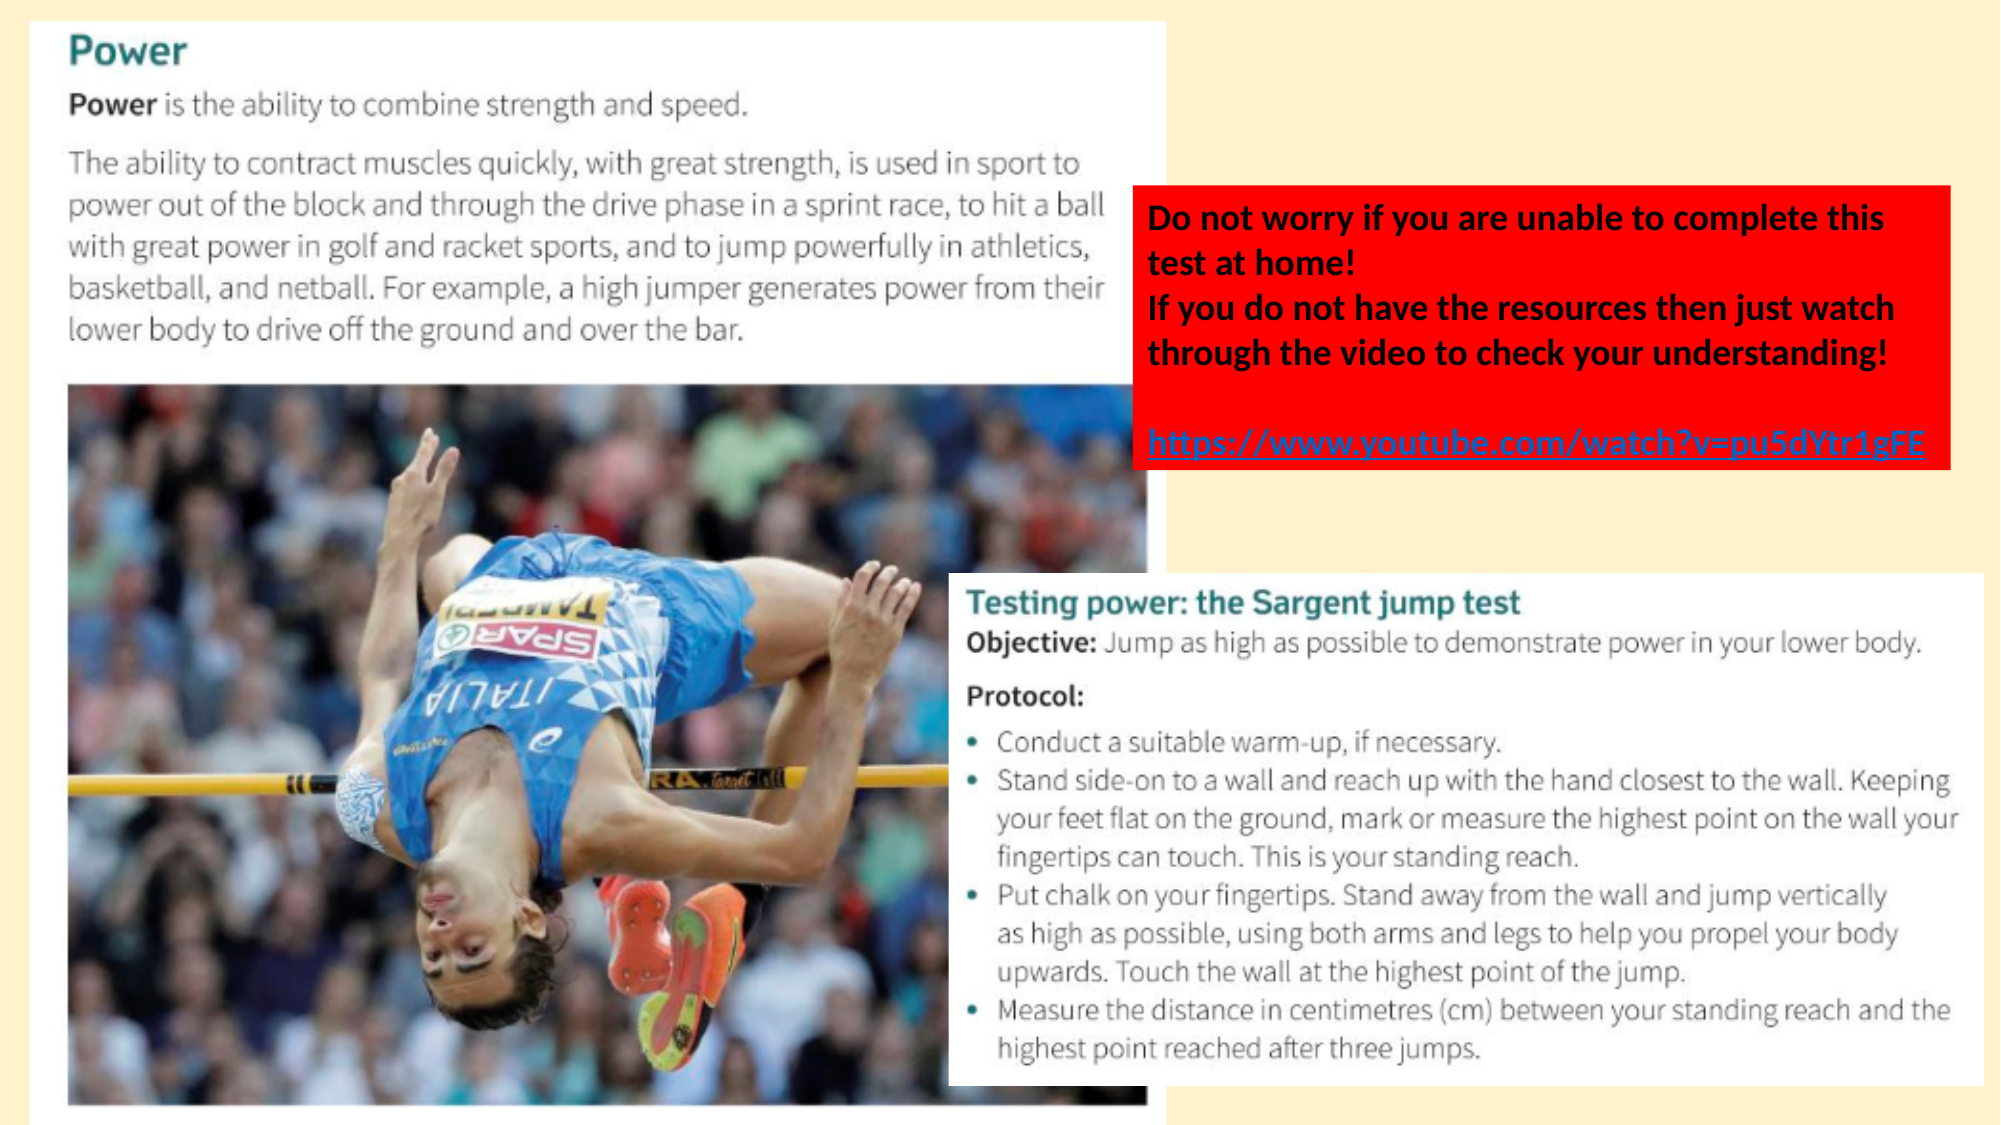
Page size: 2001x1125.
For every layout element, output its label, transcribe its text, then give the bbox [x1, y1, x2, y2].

picture [29, 21, 1985, 1125]
text_box Do not worry if you are unable to complete this test at home! If you do not have the resources then just watch through the video to check your understanding! https://www.youtube.com/watch?v=pu5dYtr1gFE [1167, 185, 1951, 471]
